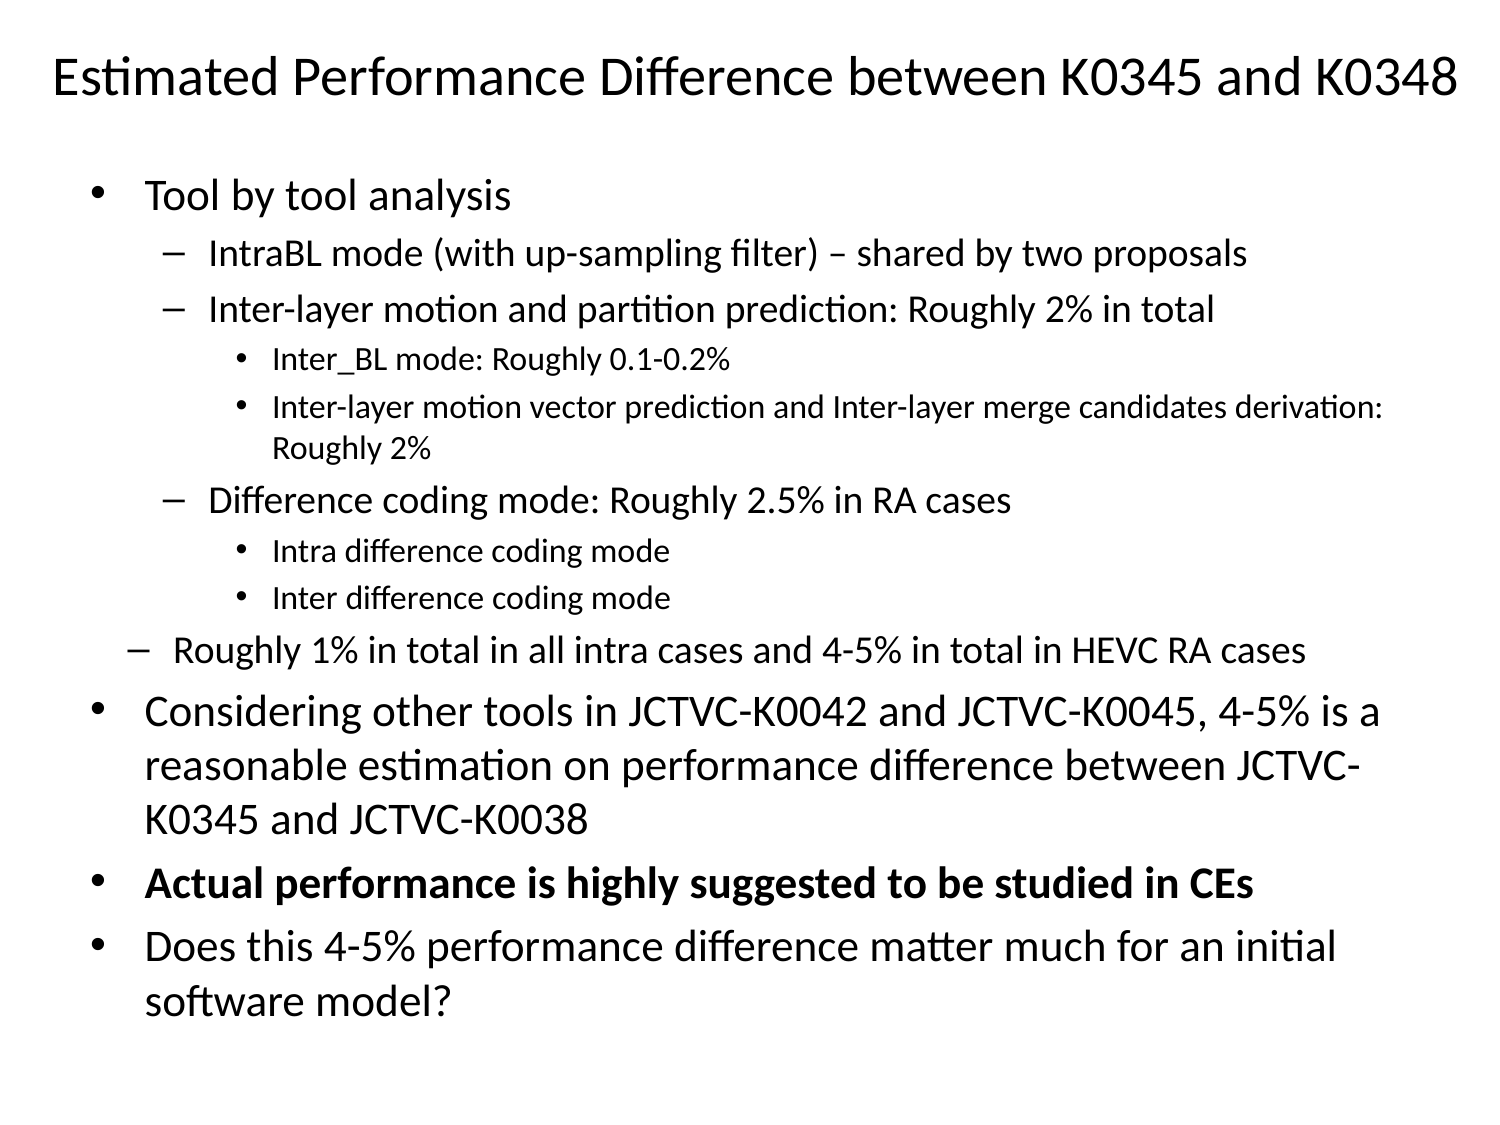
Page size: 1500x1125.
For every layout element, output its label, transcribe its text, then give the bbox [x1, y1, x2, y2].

title Estimated Performance Difference between K0345 and K0348 [24, 45, 1488, 100]
list Tool by tool analysis IntraBL mode (with up-sampling filter) – shared by two proposals Inter-layer motion and partition prediction: Roughly 2% in total Inter_BL mode: Roughly 0.1-0.2% Inter-layer motion vector prediction and Inter-layer merge candidates derivation: Roughly 2% Difference coding mode: Roughly 2.5% in RA cases Intra difference coding mode Inter difference coding mode Roughly 1% in total in all intra cases and 4-5% in total in HEVC RA cases Considering other tools in JCTVC-K0042 and JCTVC-K0045, 4-5% is a reasonable estimation on performance difference between JCTVC-K0345 and JCTVC-K0038 Actual performance is highly suggested to be studied in CEs Does this 4-5% performance difference matter much for an initial software model? [75, 157, 1425, 1038]
